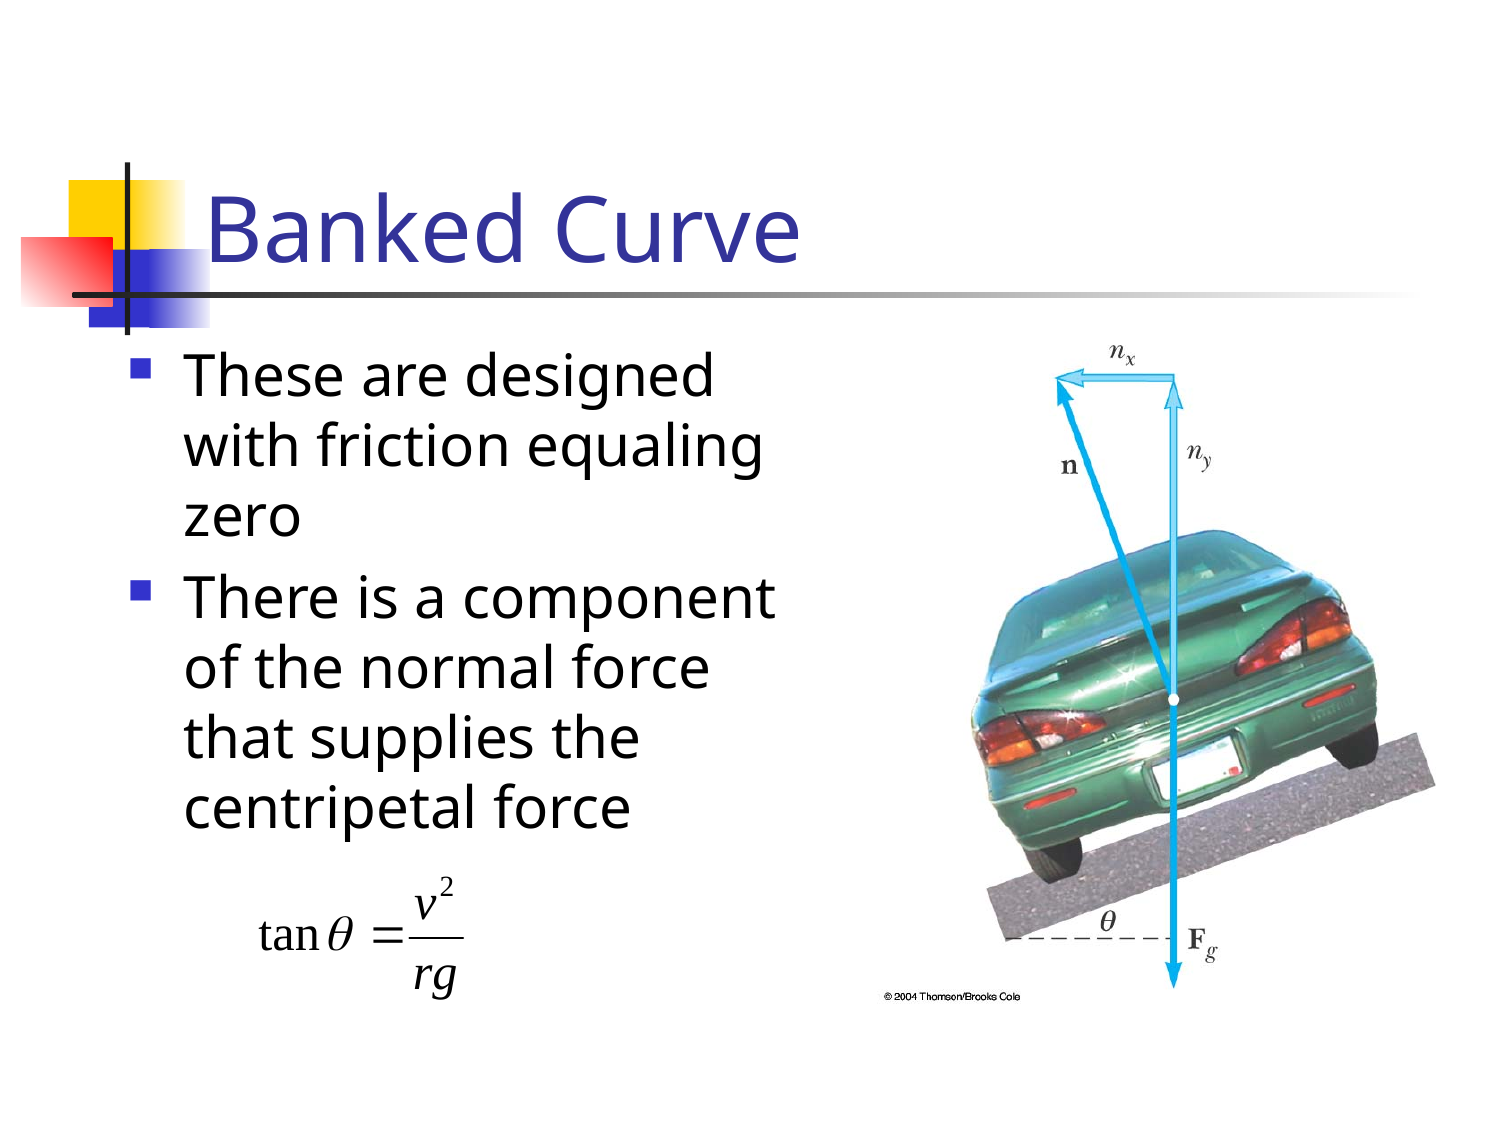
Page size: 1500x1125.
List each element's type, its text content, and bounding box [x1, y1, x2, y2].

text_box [877, 330, 1436, 1007]
title Banked Curve [188, 101, 1468, 289]
list These are designed with friction equaling zero There is a component of the normal force that supplies the centripetal force [112, 330, 820, 1007]
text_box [249, 862, 473, 1010]
